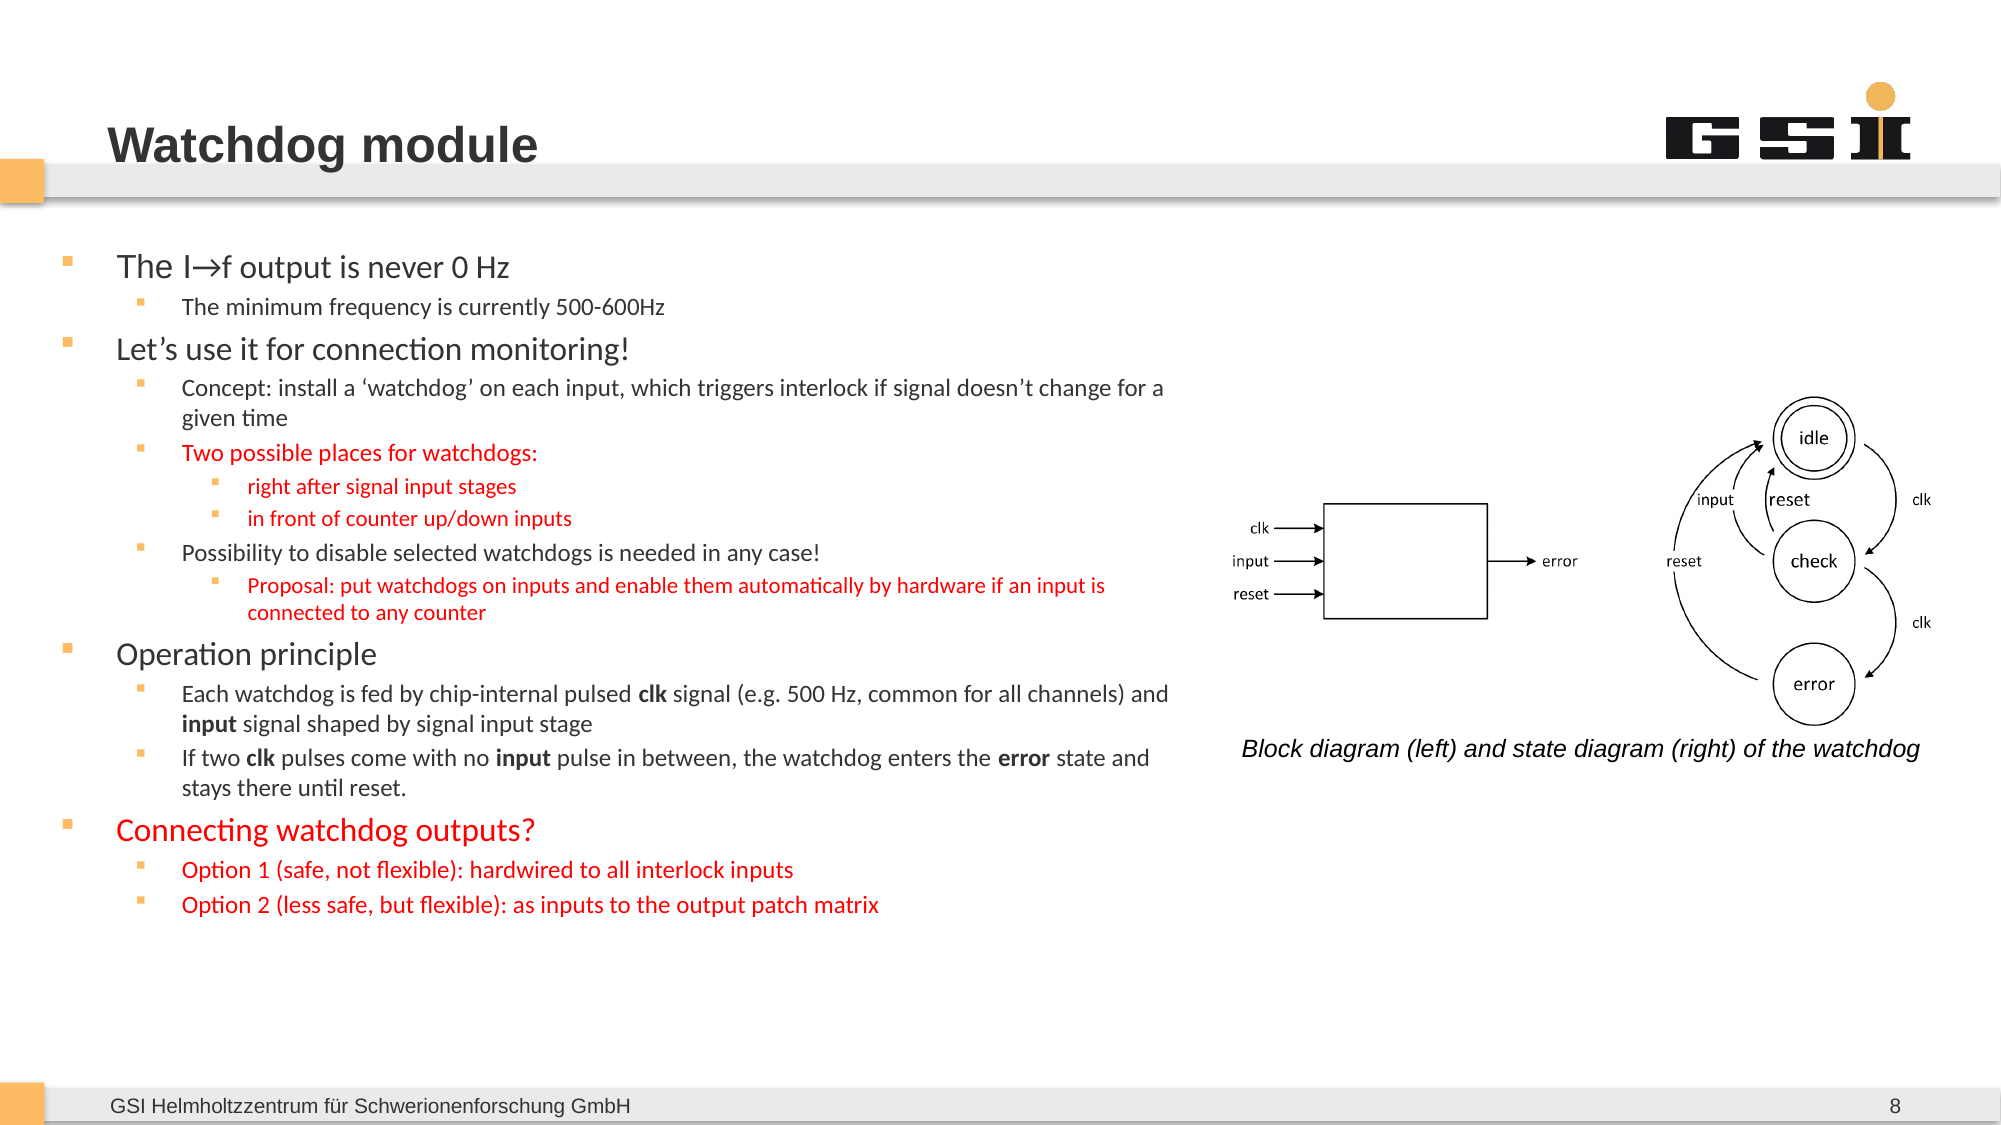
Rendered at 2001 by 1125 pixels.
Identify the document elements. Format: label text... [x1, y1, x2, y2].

picture [1223, 396, 1941, 726]
list The I→f output is never 0 Hz The minimum frequency is currently 500-600Hz Let’s use it for connection monitoring! Concept: install a ‘watchdog’ on each input, which triggers interlock if signal doesn’t change for a given time Two possible places for watchdogs: right after signal input stages in front of counter up/down inputs Possibility to disable selected watchdogs is needed in any case! Proposal: put watchdogs on inputs and enable them automatically by hardware if an input is connected to any counter Operation principle Each watchdog is fed by chip-internal pulsed clk signal (e.g. 500 Hz, common for all channels) and input signal shaped by signal input stage If two clk pulses come with no input pulse in between, the watchdog enters the error state and stays there until reset. Connecting watchdog outputs? Option 1 (safe, not flexible): hardwired to all interlock inputs Option 2 (less safe, but flexible): as inputs to the output patch matrix [44, 237, 1207, 1076]
text_box Block diagram (left) and state diagram (right) of the watchdog [1223, 734, 1940, 801]
slide_number 8 [1753, 1074, 1917, 1125]
picture [1664, 79, 1912, 162]
title Watchdog module [92, 50, 1558, 180]
